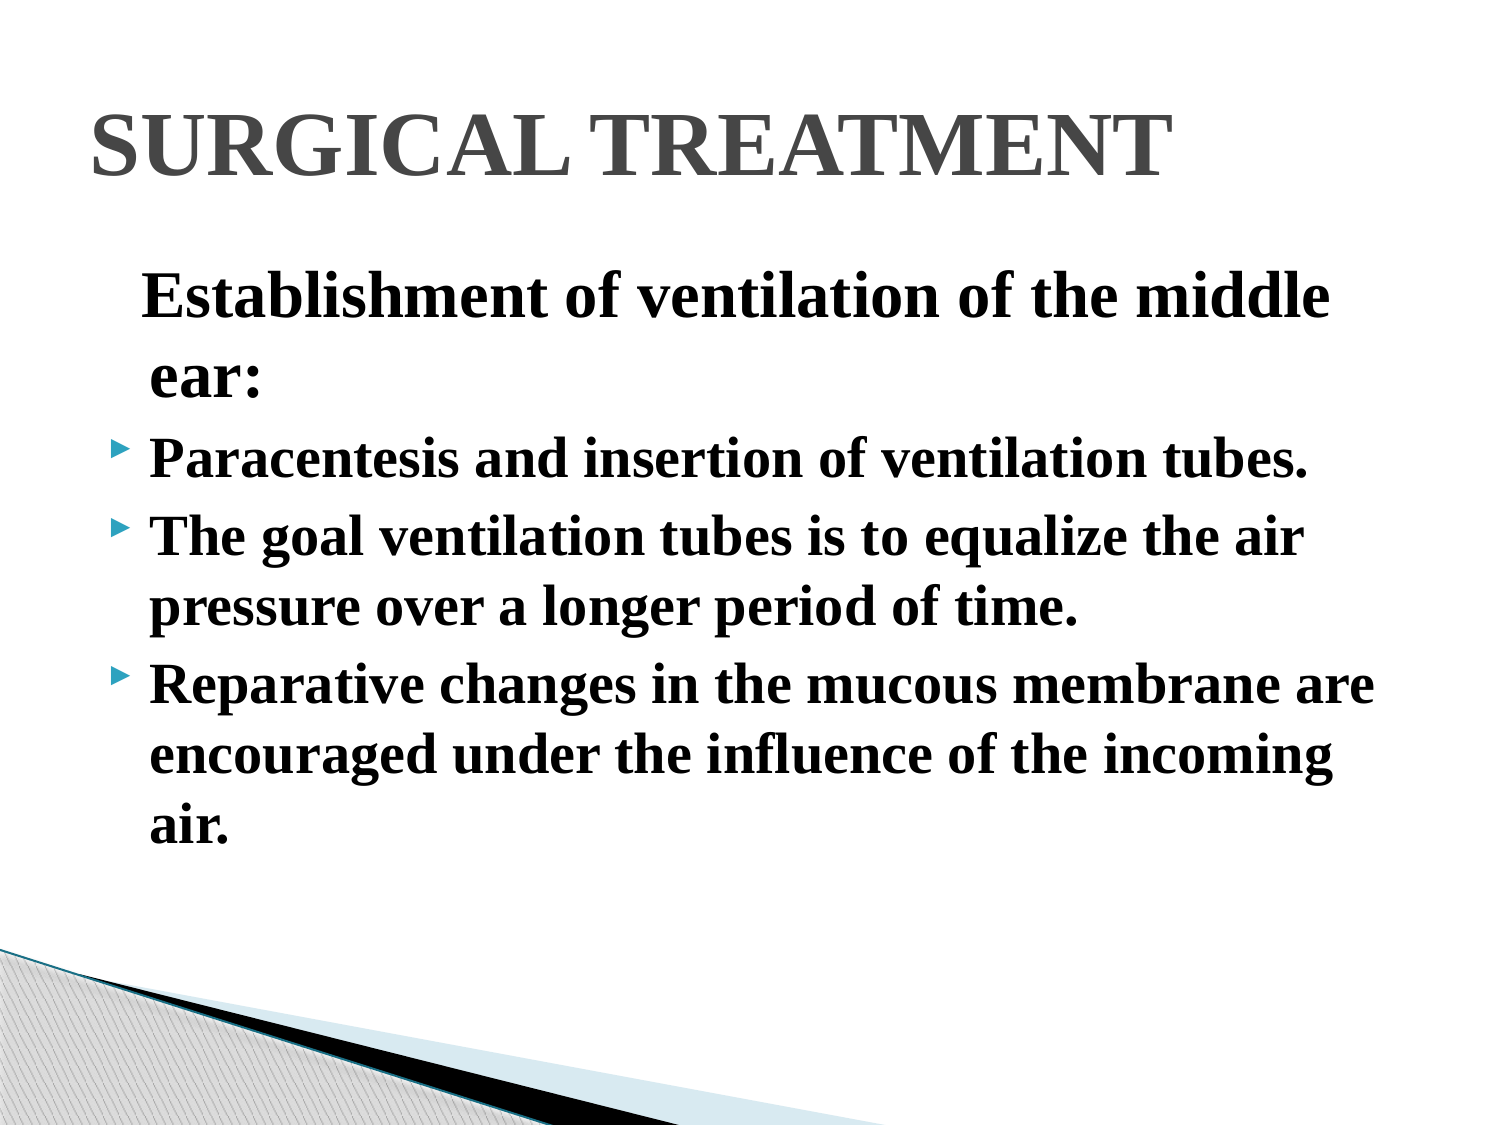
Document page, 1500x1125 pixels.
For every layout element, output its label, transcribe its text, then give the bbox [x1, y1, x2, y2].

title SURGICAL TREATMENT [75, 45, 1425, 233]
list Establishment of ventilation of the middle ear: Paracentesis and insertion of ventilation tubes. The goal ventilation tubes is to equalize the air pressure over a longer period of time. Reparative changes in the mucous membrane are encouraged under the influence of the incoming air. [75, 243, 1425, 986]
